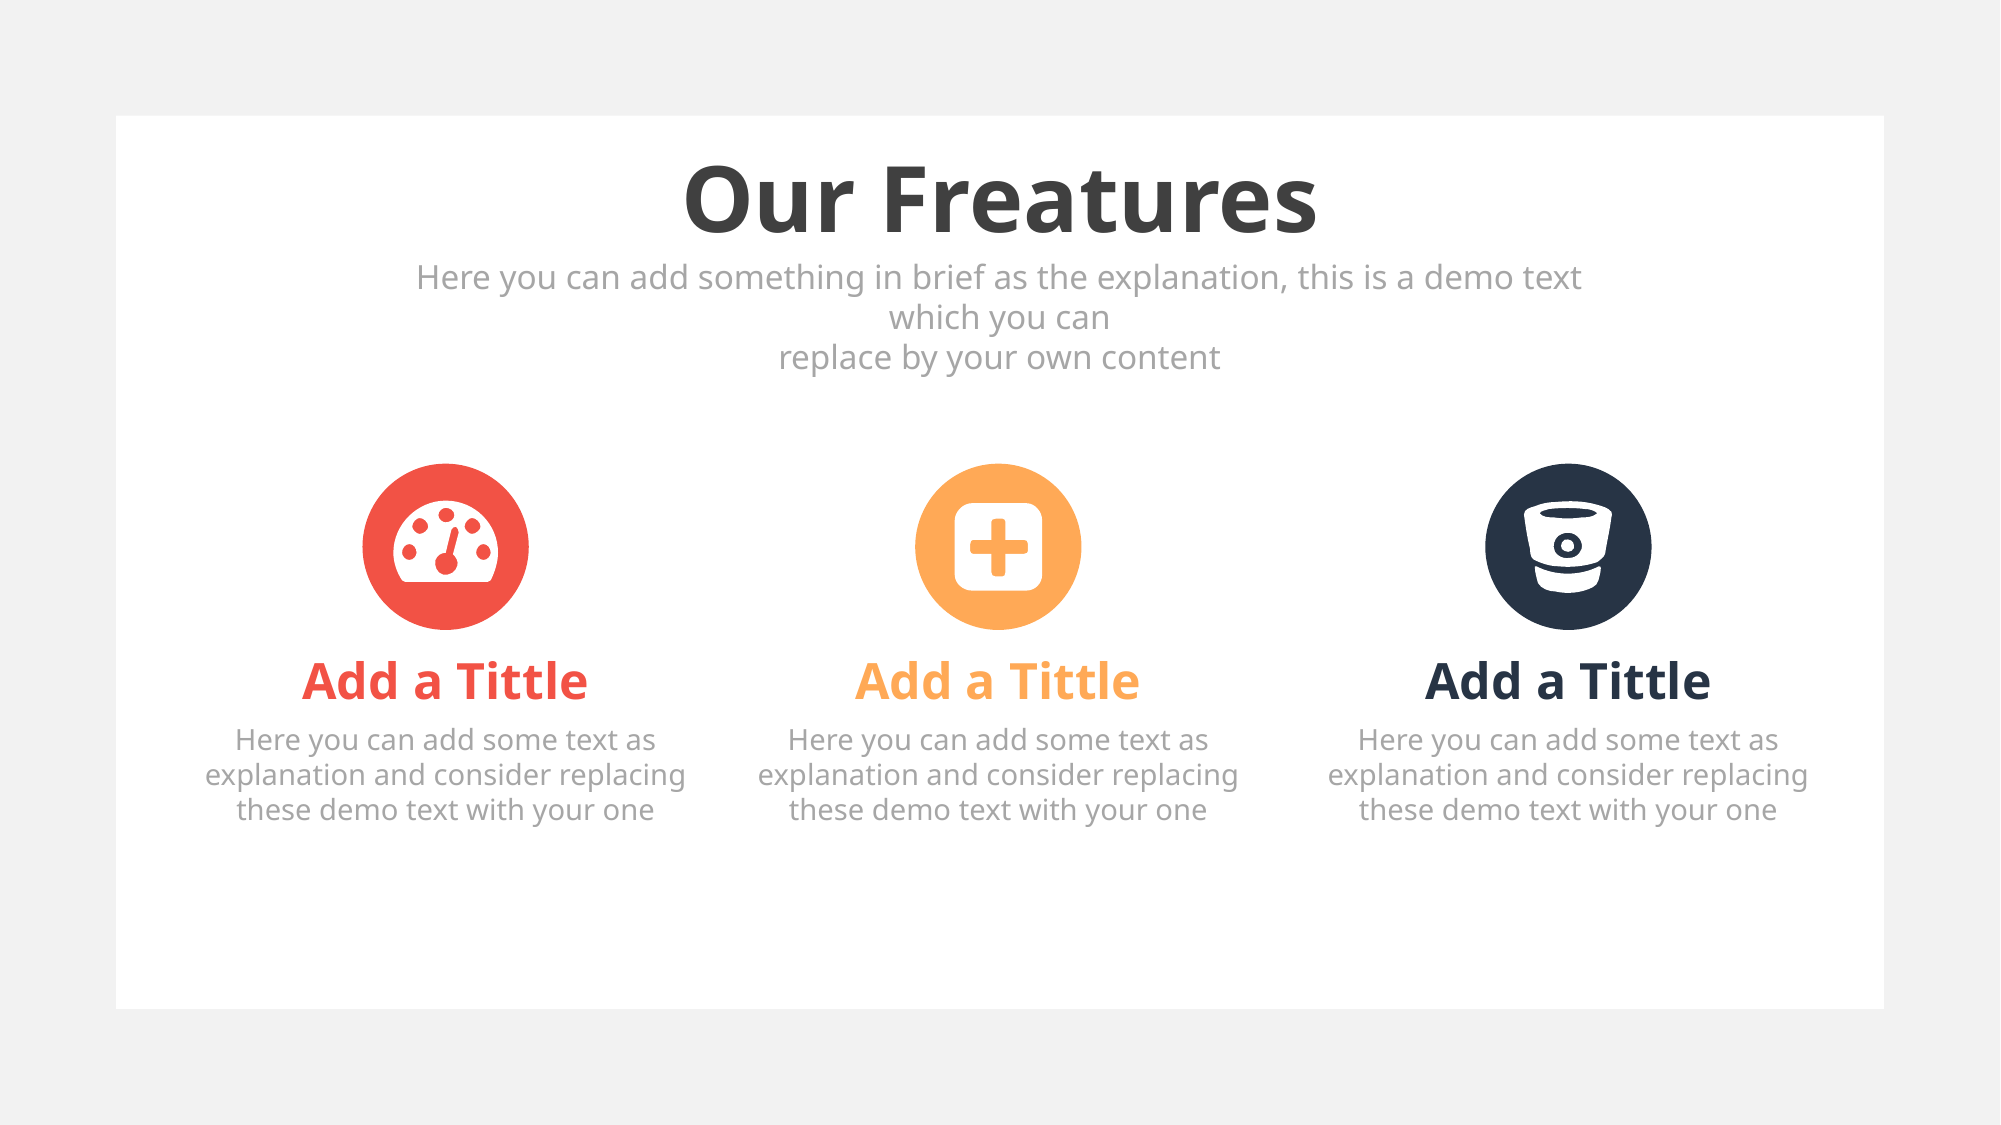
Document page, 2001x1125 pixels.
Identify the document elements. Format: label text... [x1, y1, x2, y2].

text_box [1523, 501, 1612, 567]
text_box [1308, 642, 1829, 835]
text_box Here you can add something in brief as the explanation, this is a demo text which you can replace by your own content [361, 249, 1639, 384]
text_box [914, 462, 1083, 631]
text_box [361, 462, 530, 631]
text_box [185, 642, 706, 835]
text_box [393, 500, 499, 582]
text_box [1484, 462, 1653, 631]
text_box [738, 642, 1259, 835]
text_box Our Freatures [639, 133, 1360, 249]
text_box [954, 503, 1043, 591]
text_box [1534, 566, 1601, 593]
